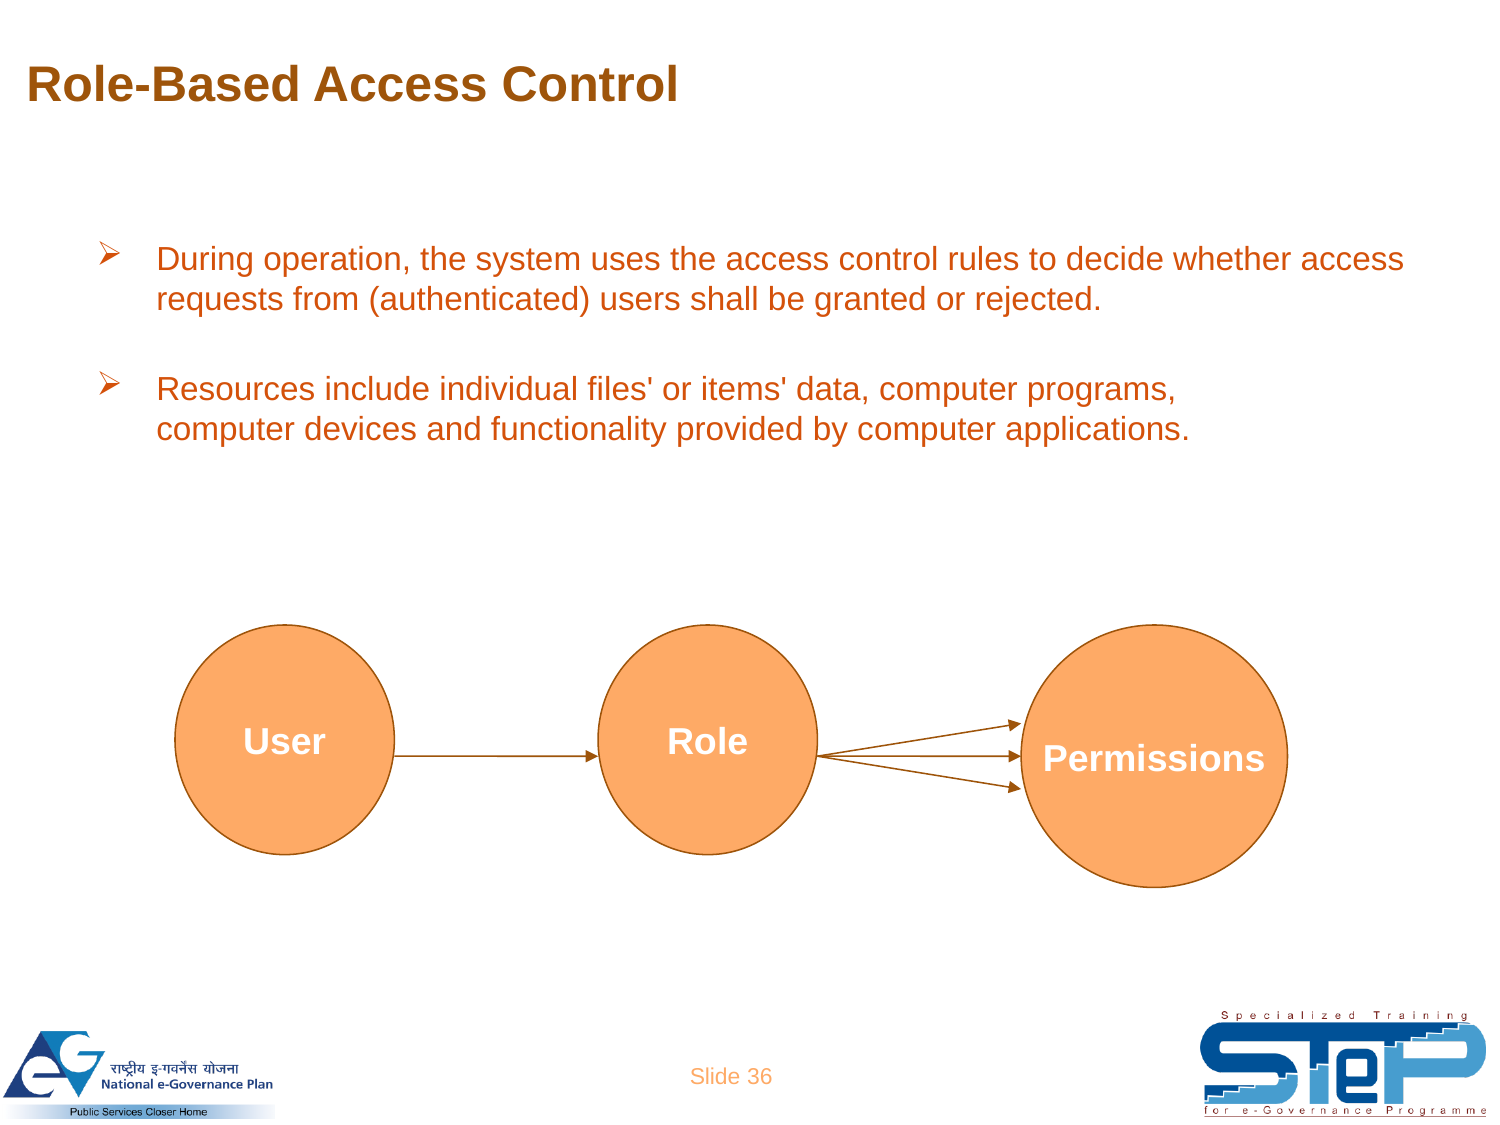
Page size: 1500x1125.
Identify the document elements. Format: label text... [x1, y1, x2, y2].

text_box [174, 624, 1288, 888]
picture [1200, 1011, 1486, 1117]
picture [2, 1031, 275, 1119]
title Role-Based Access Control [26, 50, 1472, 176]
list During operation, the system uses the access control rules to decide whether access requests from (authenticated) users shall be granted or rejected. Resources include individual files' or items' data, computer programs, computer devices and functionality provided by computer applications. [37, 237, 1410, 451]
